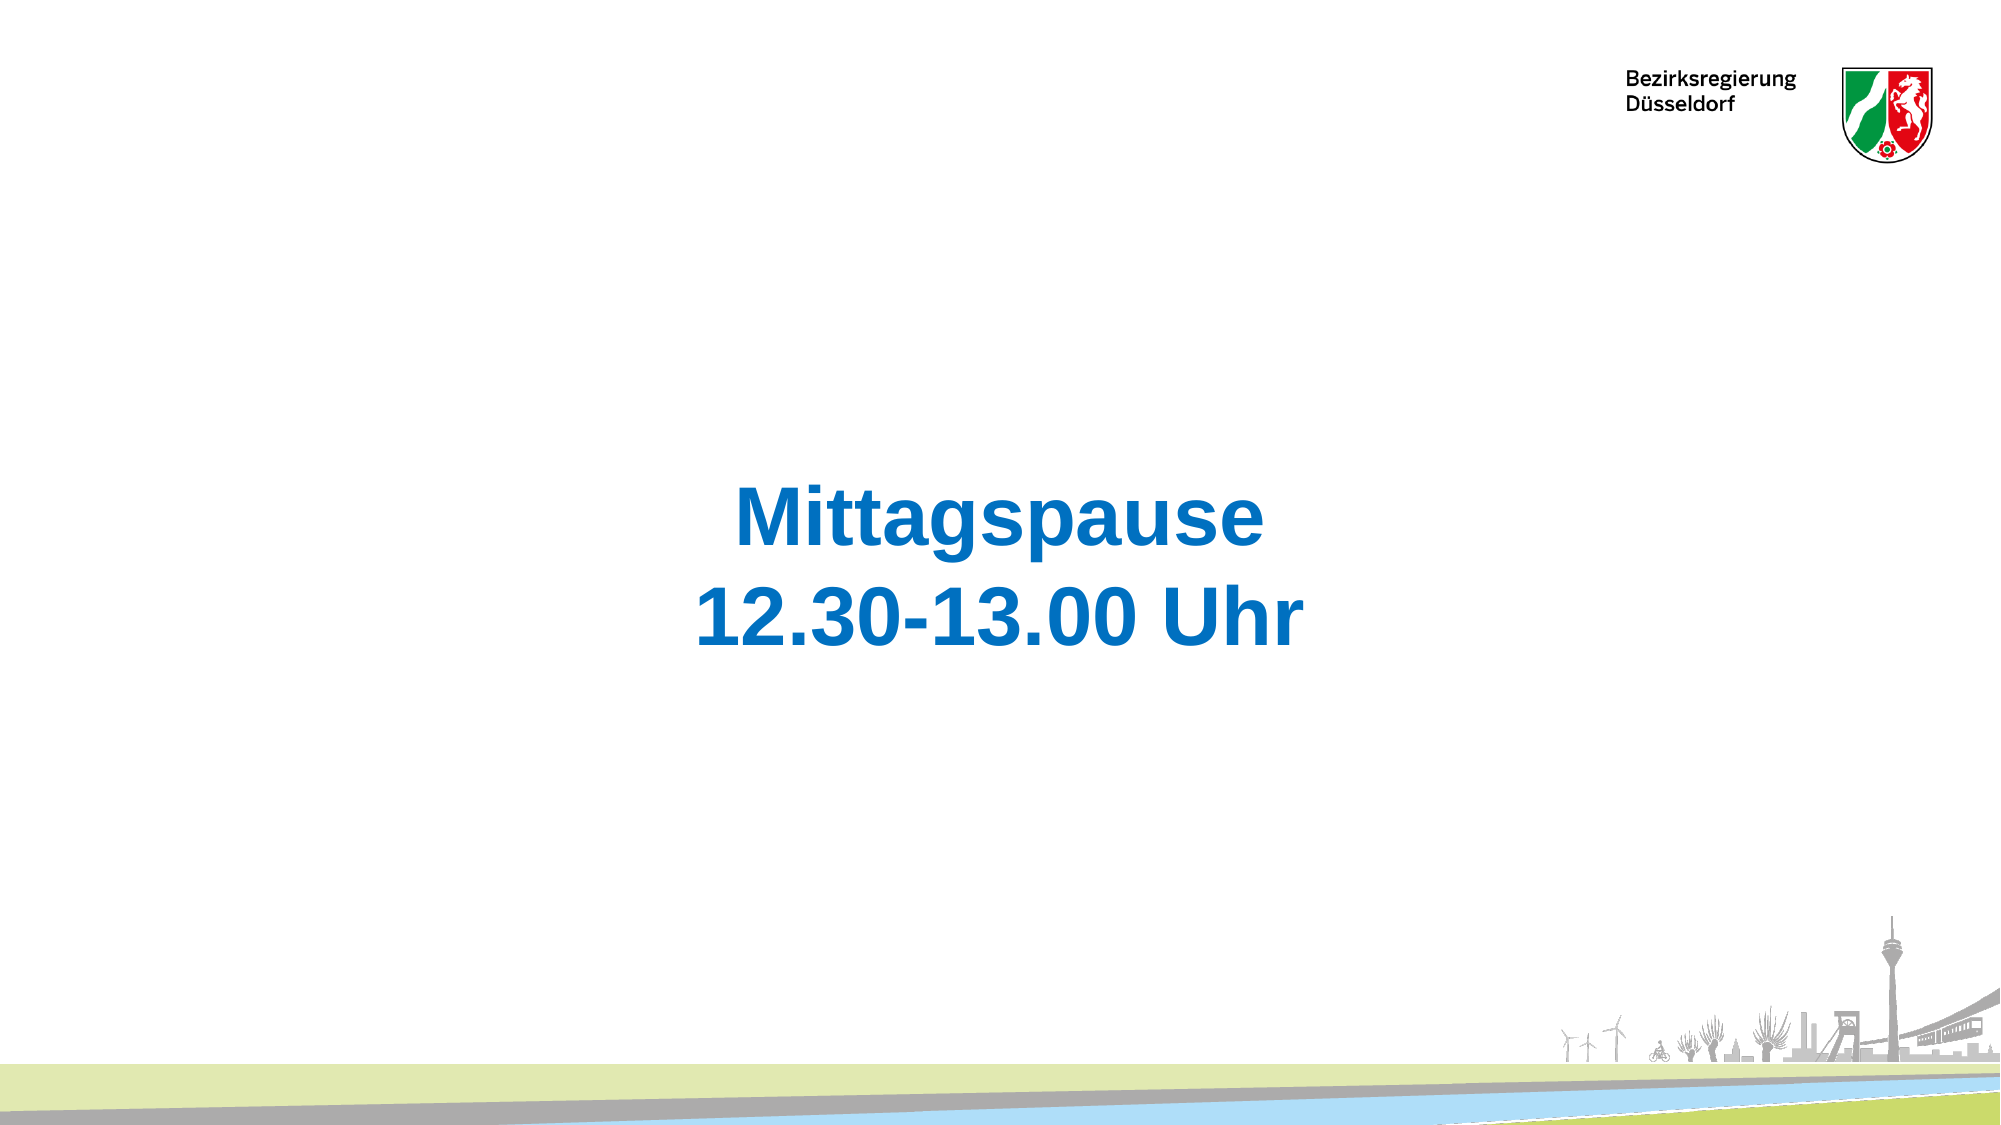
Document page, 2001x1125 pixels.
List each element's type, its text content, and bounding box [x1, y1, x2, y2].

picture [0, 916, 2000, 1125]
title Mittagspause 12.30-13.00 Uhr [353, 361, 1647, 764]
picture [1625, 66, 1933, 164]
